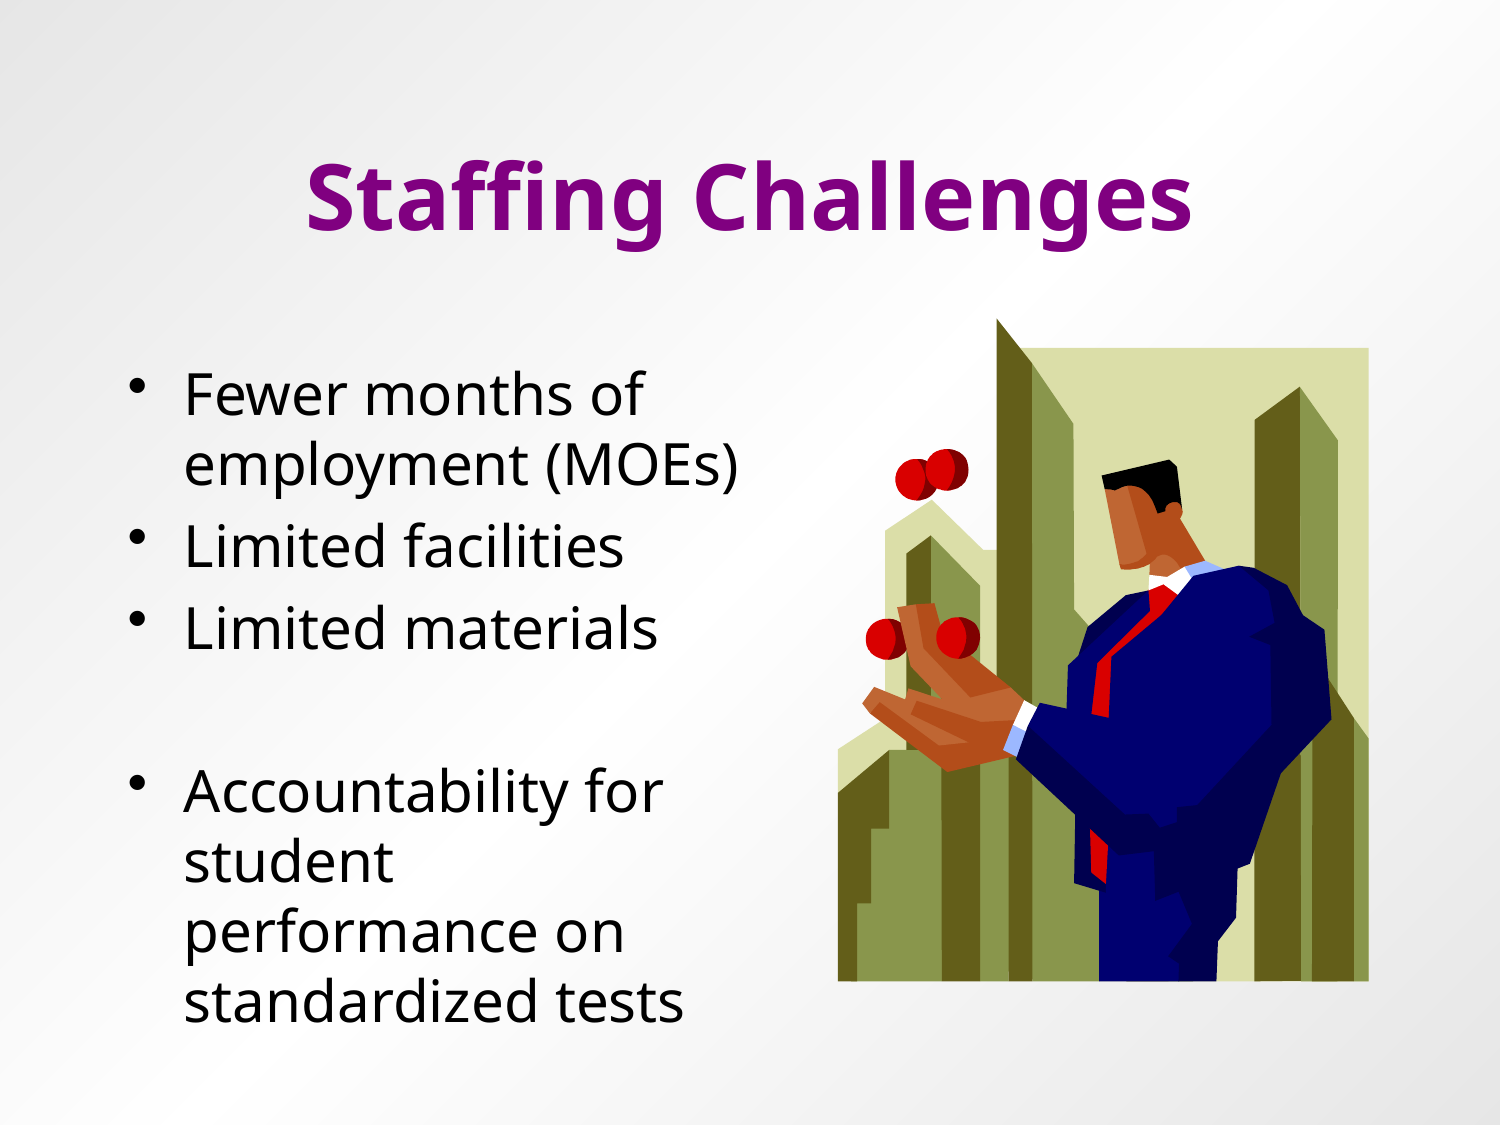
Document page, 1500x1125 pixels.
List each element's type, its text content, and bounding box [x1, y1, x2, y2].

list Fewer months of employment (MOEs) Limited facilities Limited materials Accountability for student performance on standardized tests [112, 349, 776, 1026]
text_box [837, 312, 1376, 988]
title Staffing Challenges [74, 99, 1426, 288]
